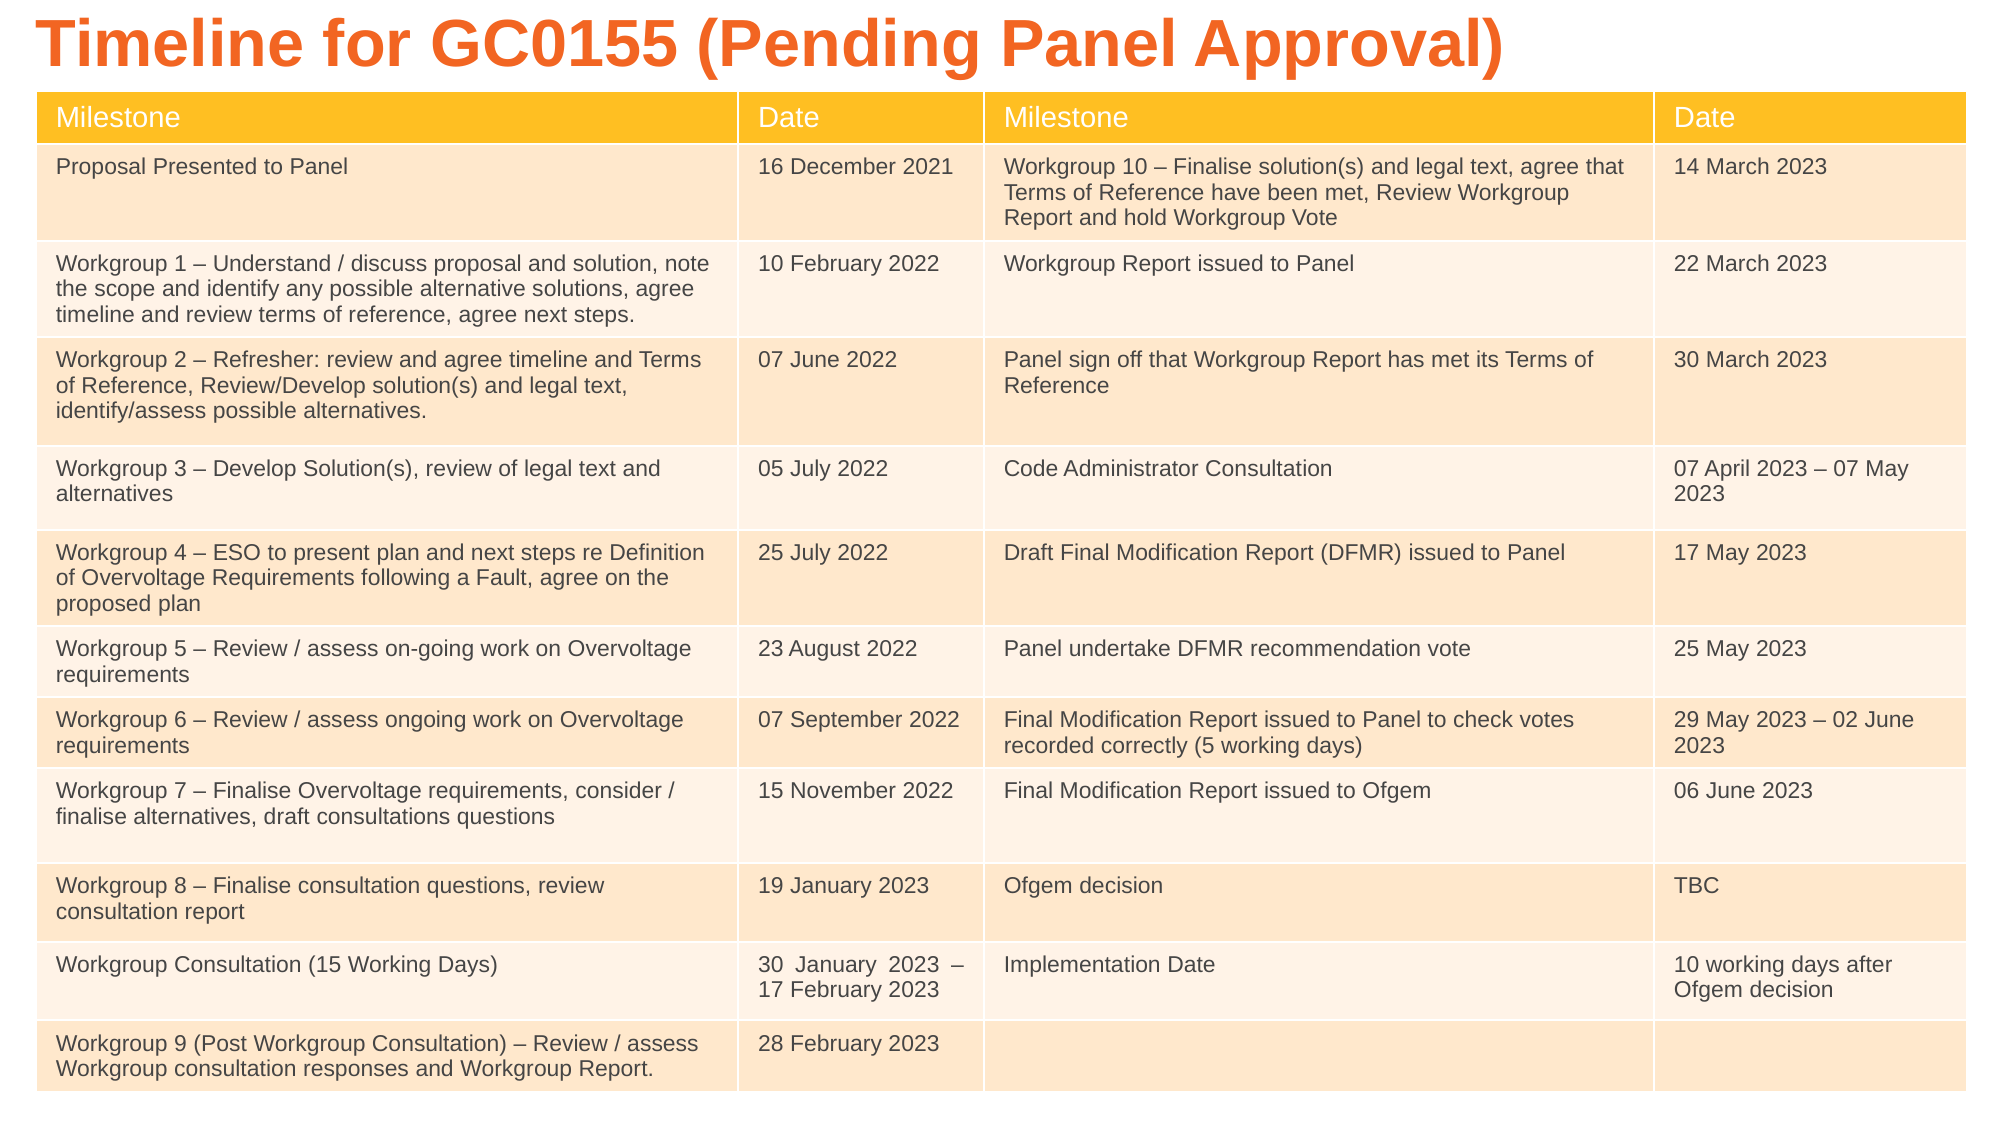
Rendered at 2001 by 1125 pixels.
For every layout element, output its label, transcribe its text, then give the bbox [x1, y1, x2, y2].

table_cell 14 March 2023 [1655, 145, 1966, 240]
table_cell 23 August 2022 [739, 627, 983, 696]
table_cell 28 February 2023 [739, 1021, 983, 1091]
table_cell 05 July 2022 [739, 447, 983, 529]
table_cell 10 working days after Ofgem decision [1655, 943, 1966, 1019]
table_cell Ofgem decision [985, 864, 1653, 941]
table_header Milestone [37, 92, 737, 143]
title Timeline for GC0155 (Pending Panel Approval) [35, 15, 1895, 90]
table_cell 29 May 2023 – 02 June 2023 [1655, 698, 1966, 767]
table_cell 19 January 2023 [739, 864, 983, 941]
table_cell 16 December 2021 [739, 145, 983, 240]
table_cell 07 April 2023 – 07 May 2023 [1655, 447, 1966, 529]
table_cell Workgroup 8 – Finalise consultation questions, review consultation report [37, 864, 737, 941]
table_cell Proposal Presented to Panel [37, 145, 737, 240]
table_cell 25 May 2023 [1655, 627, 1966, 696]
table_cell Workgroup 2 – Refresher: review and agree timeline and Terms of Reference, Review/Develop solution(s) and legal text, identify/assess possible alternatives. [37, 338, 737, 445]
table_cell Workgroup 4 – ESO to present plan and next steps re Definition of Overvoltage Requirements following a Fault, agree on the proposed plan [37, 531, 737, 625]
table_cell [985, 1021, 1653, 1091]
table_cell Draft Final Modification Report (DFMR) issued to Panel [985, 531, 1653, 625]
table_cell Workgroup Consultation (15 Working Days) [37, 943, 737, 1019]
table_header Date [1655, 92, 1966, 143]
table_cell Panel undertake DFMR recommendation vote [985, 627, 1653, 696]
table_cell 25 July 2022 [739, 531, 983, 625]
table_cell Workgroup 1 – Understand / discuss proposal and solution, note the scope and identify any possible alternative solutions, agree timeline and review terms of reference, agree next steps. [37, 242, 737, 336]
table_cell Code Administrator Consultation [985, 447, 1653, 529]
table_cell Implementation Date [985, 943, 1653, 1019]
table_cell TBC [1655, 864, 1966, 941]
table_cell Final Modification Report issued to Ofgem [985, 769, 1653, 862]
table_cell Workgroup 10 – Finalise solution(s) and legal text, agree that Terms of Reference have been met, Review Workgroup Report and hold Workgroup Vote [985, 145, 1653, 240]
table_cell Workgroup 9 (Post Workgroup Consultation) – Review / assess Workgroup consultation responses and Workgroup Report. [37, 1021, 737, 1091]
table_header Date [739, 92, 983, 143]
table_cell 17 May 2023 [1655, 531, 1966, 625]
table_cell Final Modification Report issued to Panel to check votes recorded correctly (5 working days) [985, 698, 1653, 767]
table_cell [1655, 1021, 1966, 1091]
table_cell 15 November 2022 [739, 769, 983, 862]
table_cell Workgroup 3 – Develop Solution(s), review of legal text and alternatives [37, 447, 737, 529]
table_cell Workgroup 5 – Review / assess on-going work on Overvoltage requirements [37, 627, 737, 696]
table_cell 07 June 2022 [739, 338, 983, 445]
table_cell 06 June 2023 [1655, 769, 1966, 862]
table_cell Panel sign off that Workgroup Report has met its Terms of Reference [985, 338, 1653, 445]
table_cell 22 March 2023 [1655, 242, 1966, 336]
table_cell 07 September 2022 [739, 698, 983, 767]
table_cell 30 March 2023 [1655, 338, 1966, 445]
table_cell Workgroup 7 – Finalise Overvoltage requirements, consider / finalise alternatives, draft consultations questions [37, 769, 737, 862]
table_cell Workgroup Report issued to Panel [985, 242, 1653, 336]
table_cell 30 January 2023 – 17 February 2023 [739, 943, 983, 1019]
table_cell 10 February 2022 [739, 242, 983, 336]
table_cell Workgroup 6 – Review / assess ongoing work on Overvoltage requirements [37, 698, 737, 767]
table_header Milestone [985, 92, 1653, 143]
